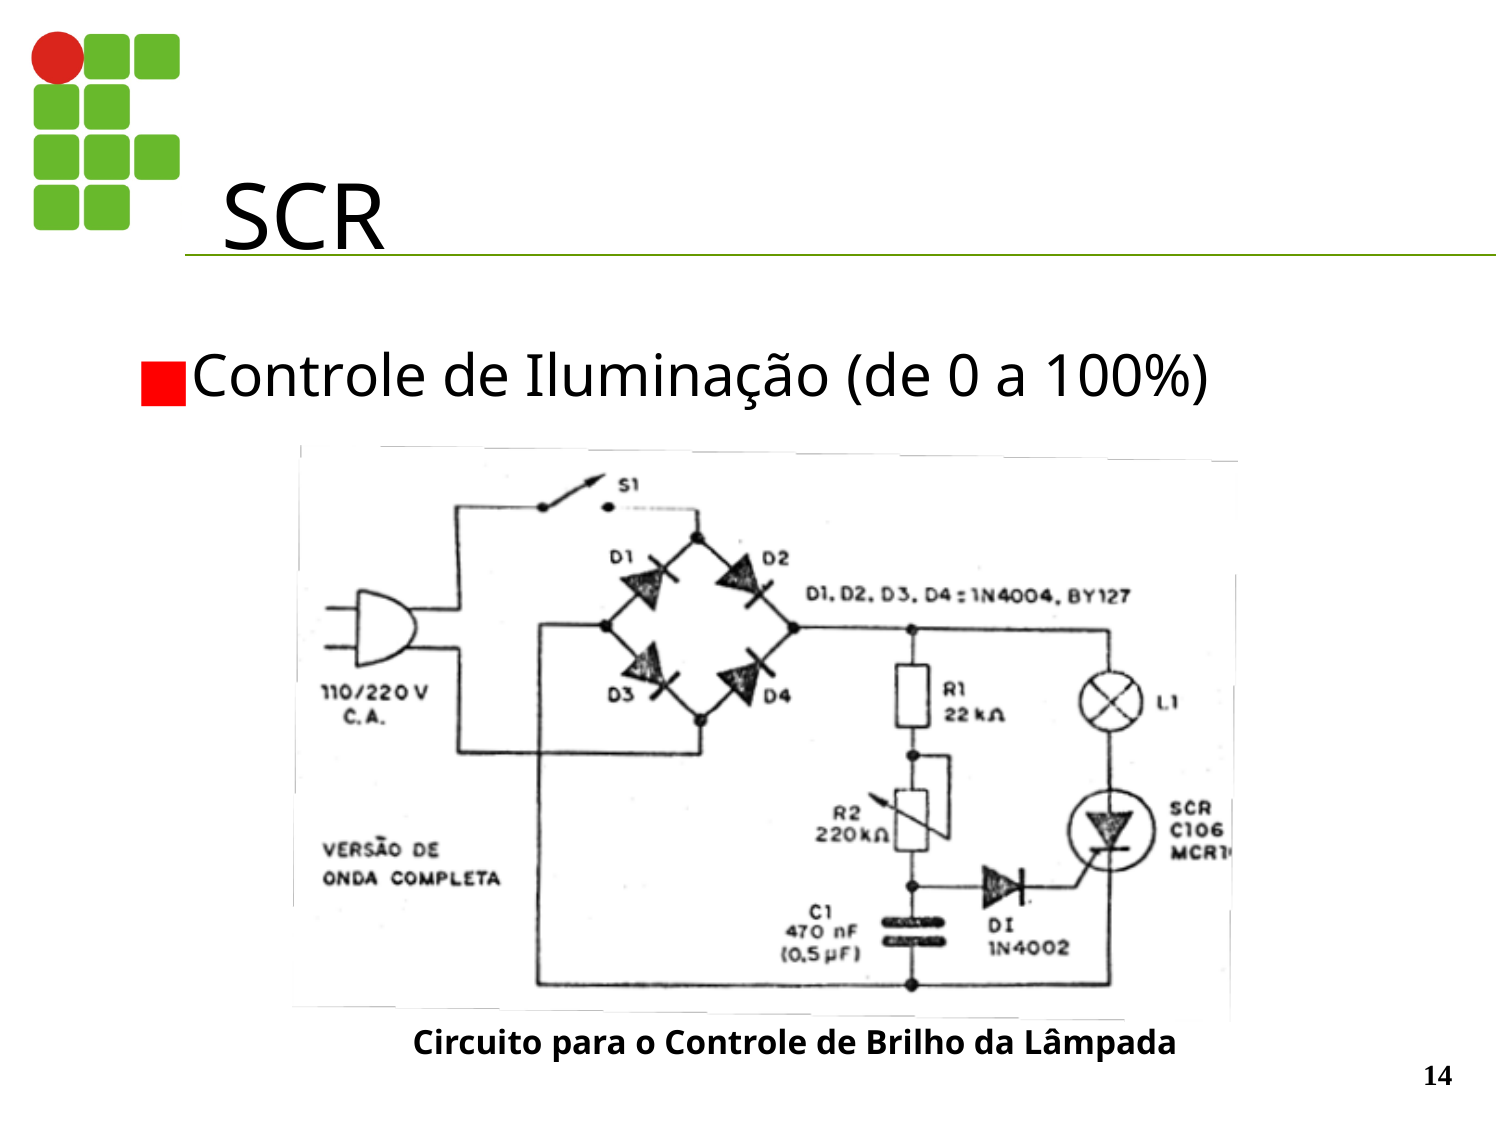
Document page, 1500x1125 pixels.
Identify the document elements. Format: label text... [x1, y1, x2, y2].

title SCR [206, 35, 1468, 275]
text_box ‹#› [1155, 1067, 1468, 1100]
picture [29, 30, 182, 232]
list Controle de Iluminação (de 0 a 100%) Circuito para o Controle de Brilho da Lâmpada [46, 331, 1469, 1067]
picture [292, 445, 1239, 1022]
